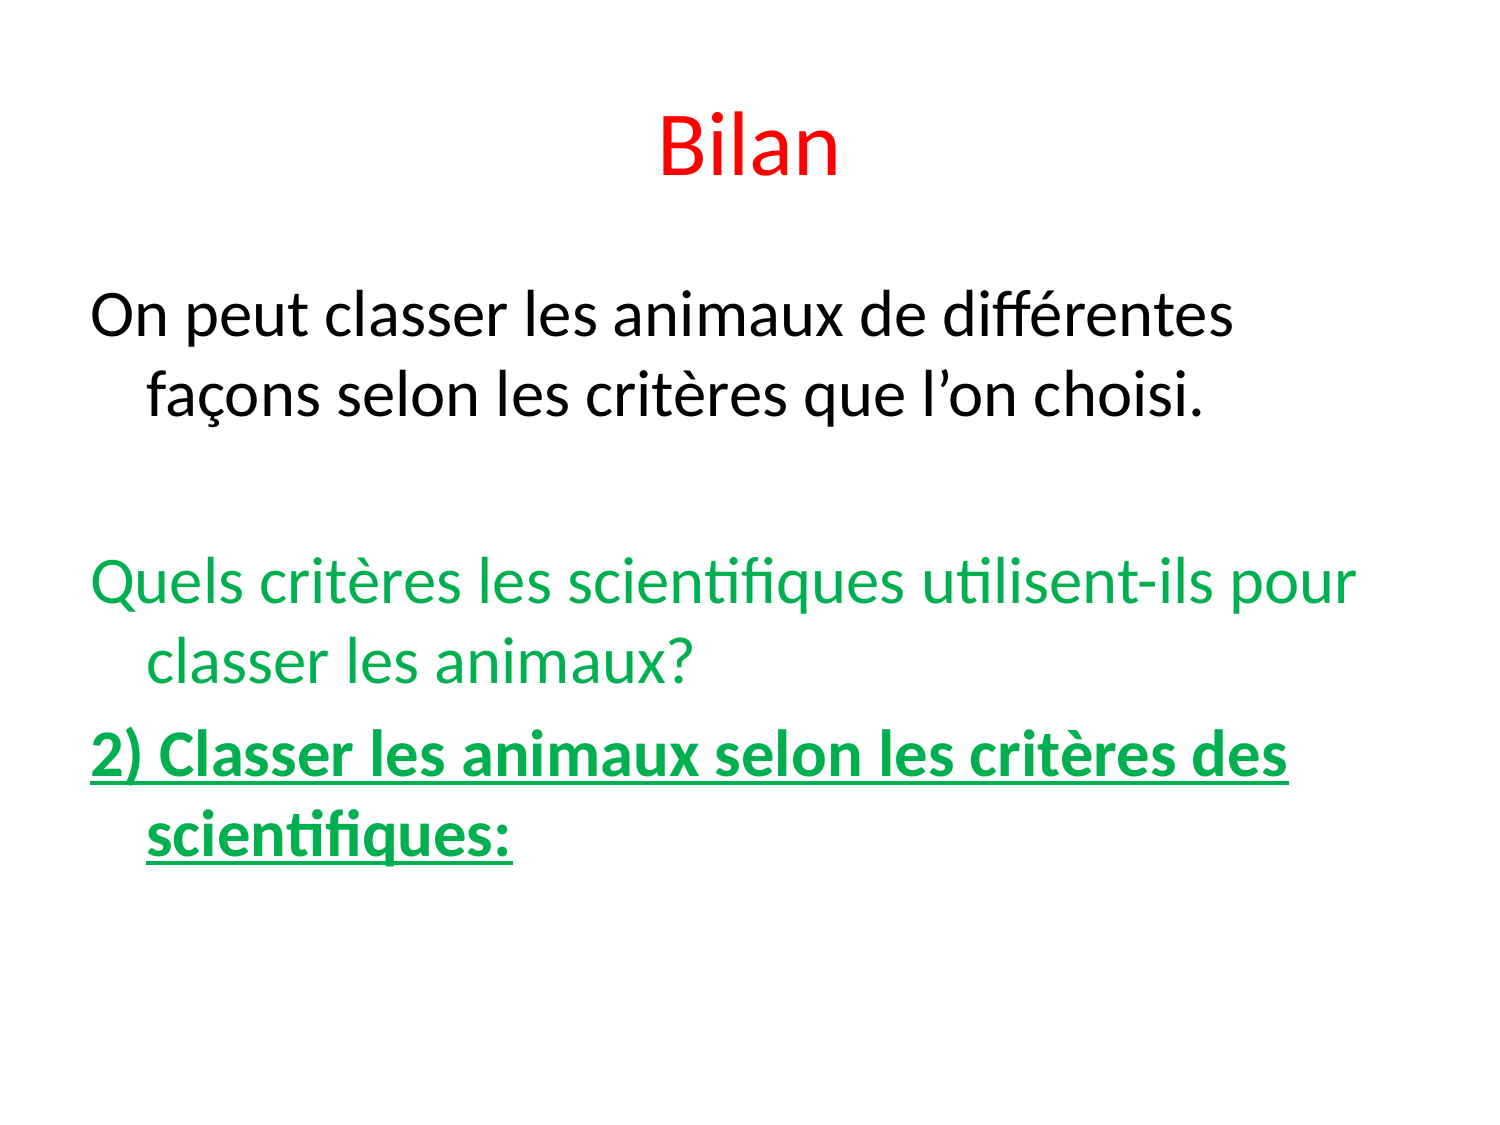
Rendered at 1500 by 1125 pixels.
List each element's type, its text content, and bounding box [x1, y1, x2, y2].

list On peut classer les animaux de différentes façons selon les critères que l’on choisi. Quels critères les scientifiques utilisent-ils pour classer les animaux? 2) Classer les animaux selon les critères des scientifiques: [75, 262, 1425, 1005]
title Bilan [75, 45, 1425, 233]
